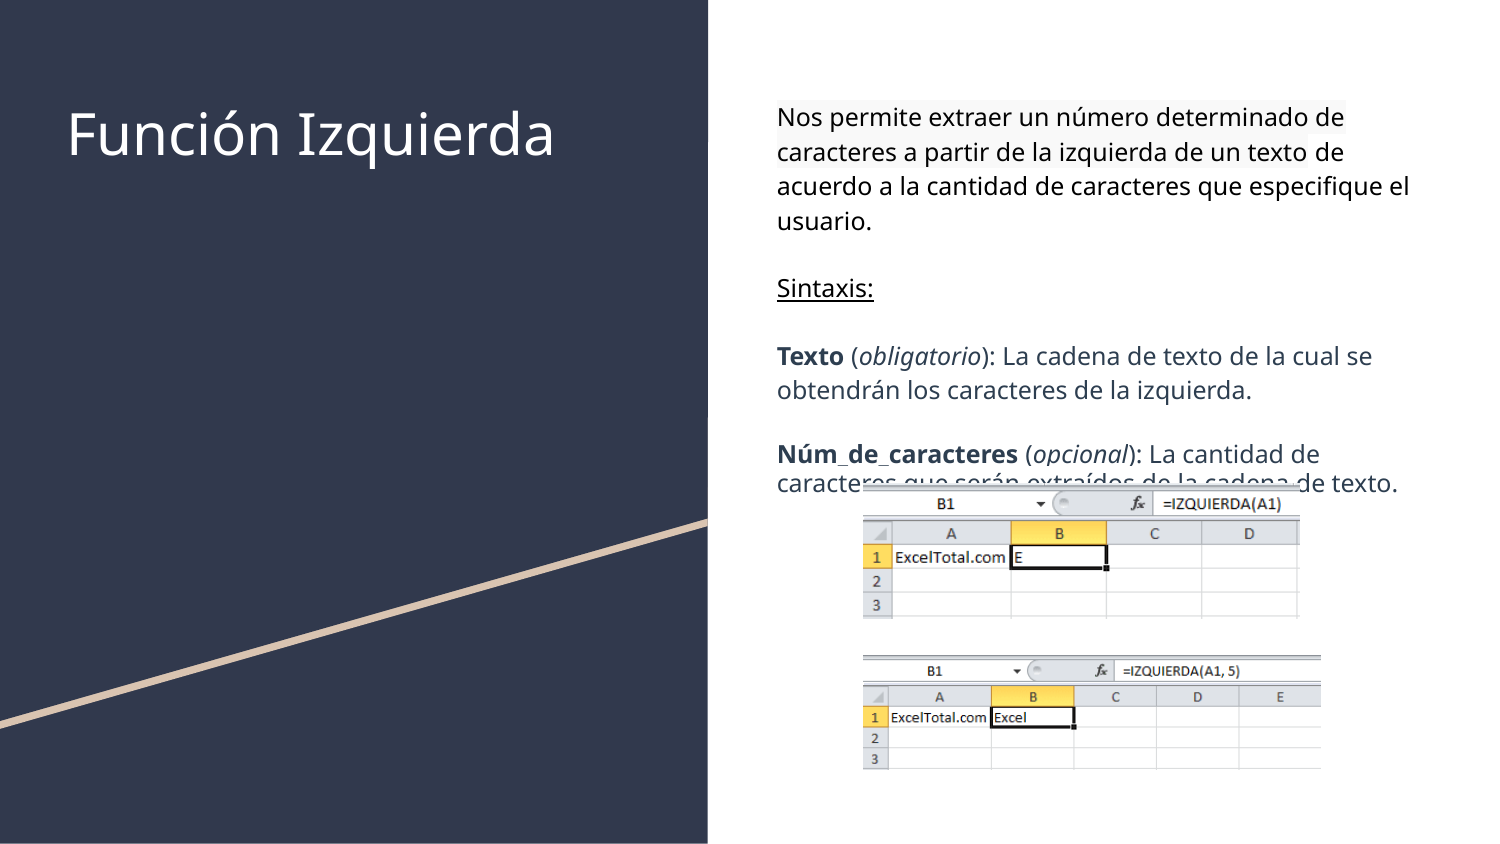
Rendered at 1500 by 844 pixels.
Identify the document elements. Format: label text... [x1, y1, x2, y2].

picture [863, 654, 1321, 770]
title Función Izquierda [51, 82, 660, 494]
list Nos permite extraer un número determinado de caracteres a partir de la izquierda de un texto de acuerdo a la cantidad de caracteres que especifique el usuario. Sintaxis: Texto (obligatorio): La cadena de texto de la cual se obtendrán los caracteres de la izquierda. Núm_de_caracteres (opcional): La cantidad de caracteres que serán extraídos de la cadena de texto. [761, 82, 1446, 755]
picture [863, 483, 1300, 620]
